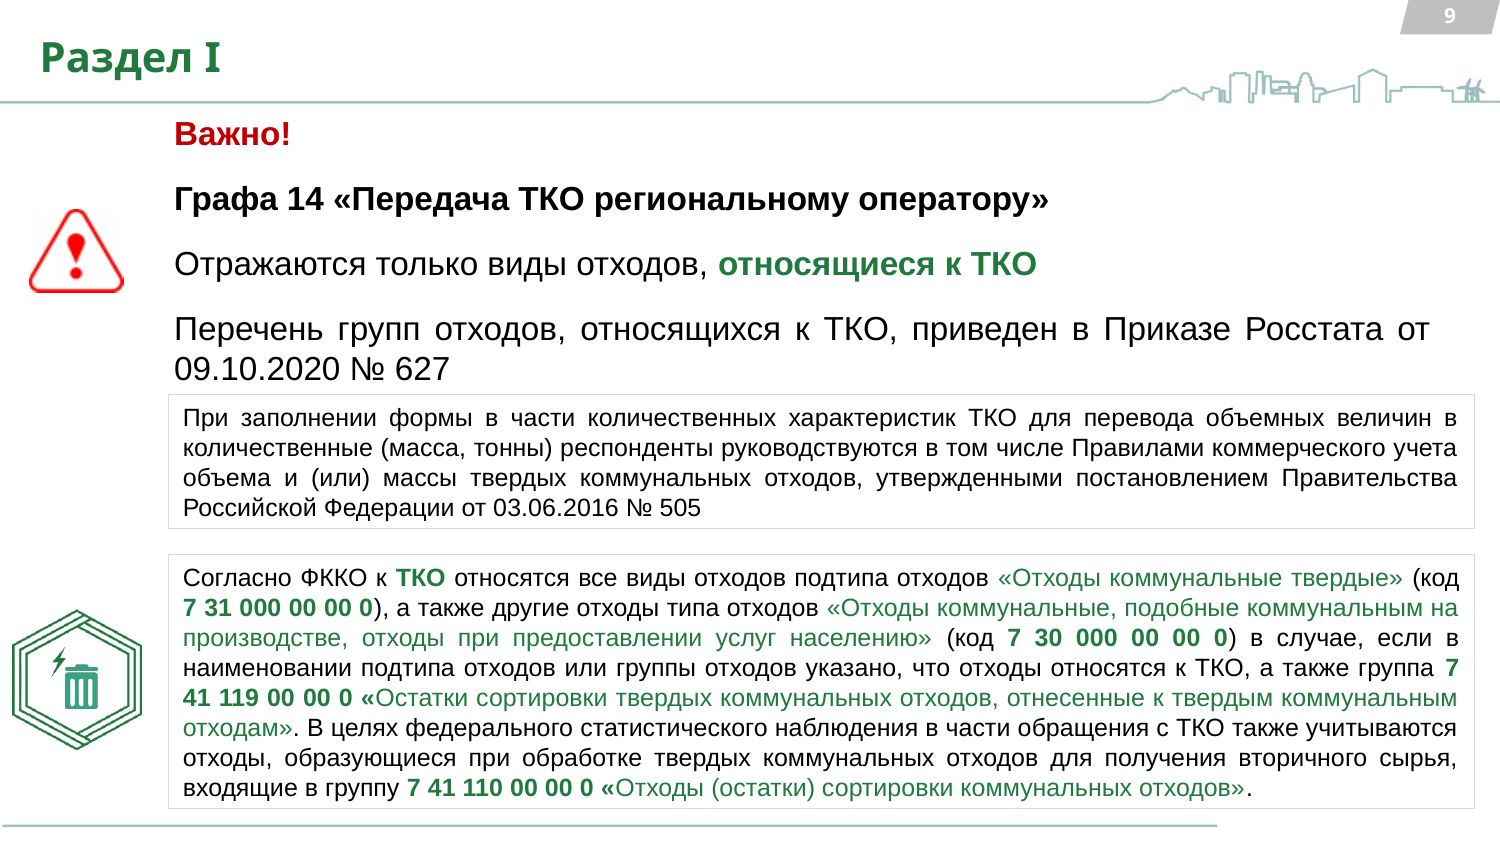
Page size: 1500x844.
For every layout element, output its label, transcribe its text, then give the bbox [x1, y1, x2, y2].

text_box При заполнении формы в части количественных характеристик ТКО для перевода объемных величин в количественные (масса, тонны) респонденты руководствуются в том числе Правилами коммерческого учета объема и (или) массы твердых коммунальных отходов, утвержденными постановлением Правительства Российской Федерации от 03.06.2016 № 505 [168, 394, 1475, 529]
text_box Важно! Графа 14 «Передача ТКО региональному оператору» Отражаются только виды отходов, относящиеся к ТКО Перечень групп отходов, относящихся к ТКО, приведен в Приказе Росстата от 09.10.2020 № 627 [159, 104, 1447, 395]
text_box Согласно ФККО к ТКО относятся все виды отходов подтипа отходов «Отходы коммунальные твердые» (код 7 31 000 00 00 0), а также другие отходы типа отходов «Отходы коммунальные, подобные коммунальным на производстве, отходы при предоставлении услуг населению» (код 7 30 000 00 00 0) в случае, если в наименовании подтипа отходов или группы отходов указано, что отходы относятся к ТКО, а также группа 7 41 119 00 00 0 «Остатки сортировки твердых коммунальных отходов, отнесенные к твердым коммунальным отходам». В целях федерального статистического наблюдения в части обращения с ТКО также учитываются отходы, образующиеся при обработке твердых коммунальных отходов для получения вторичного сырья, входящие в группу 7 41 110 00 00 0 «Отходы (остатки) сортировки коммунальных отходов». [168, 554, 1475, 809]
text_box 8 [1400, 0, 1500, 35]
text_box Раздел I [24, 23, 236, 89]
picture [0, 0, 1500, 844]
